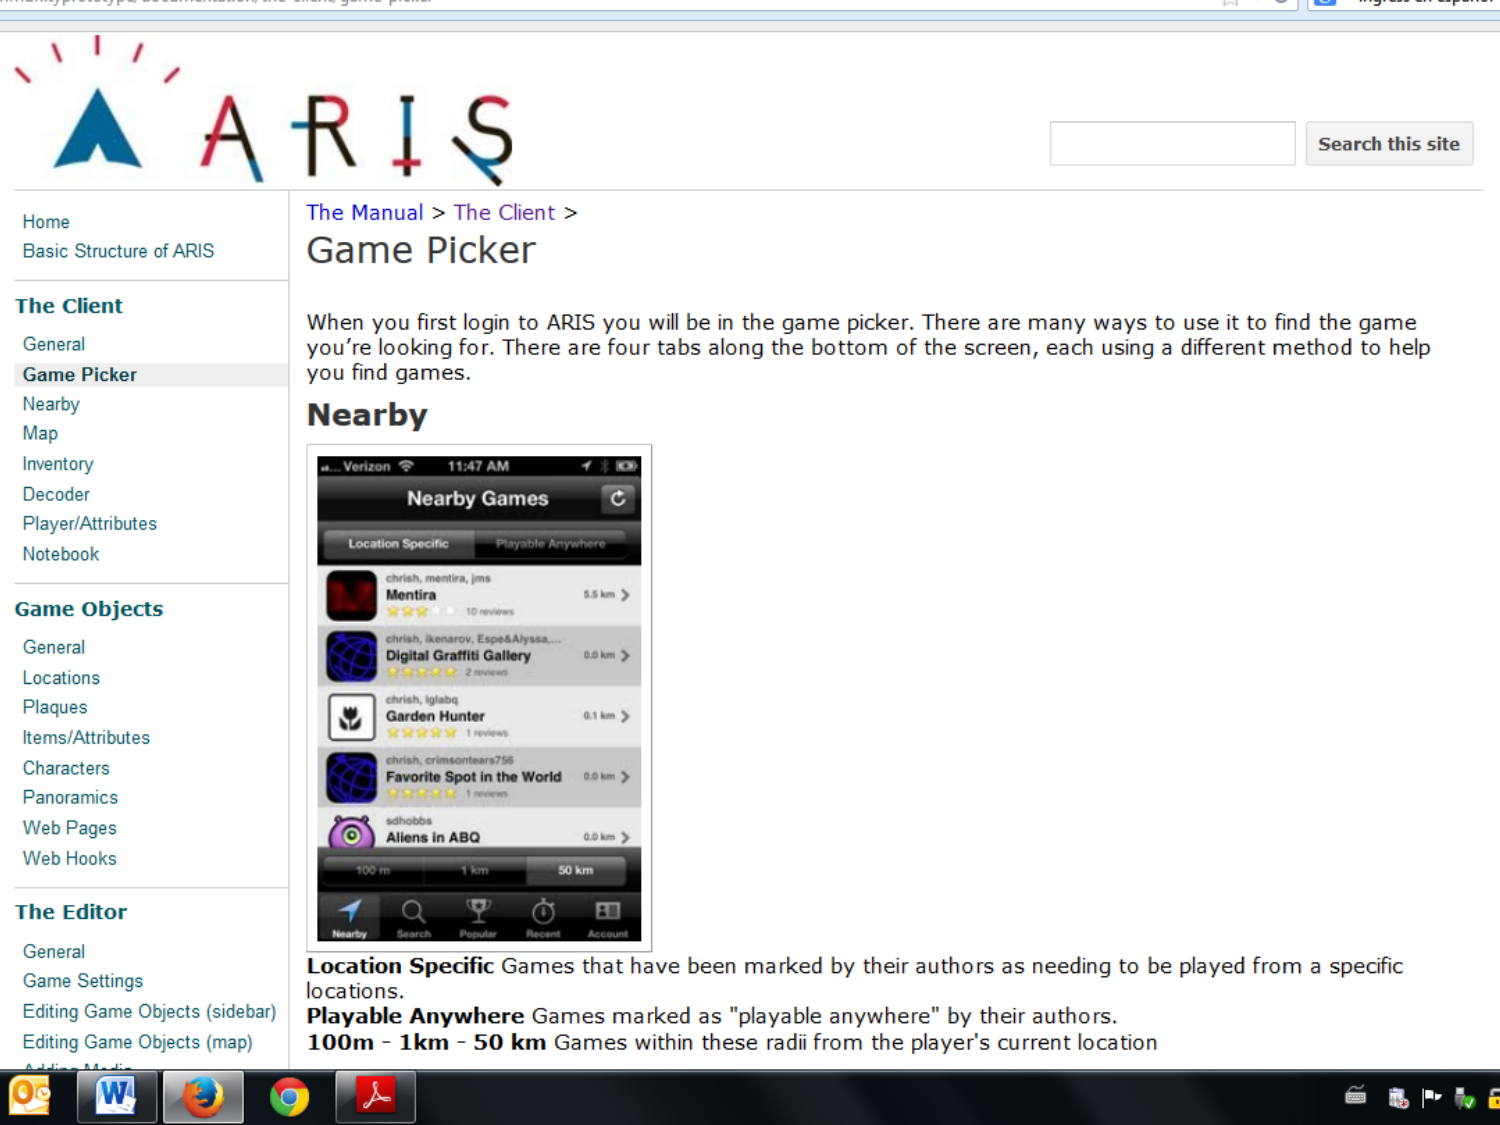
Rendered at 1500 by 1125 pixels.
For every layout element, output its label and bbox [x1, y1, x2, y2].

list [0, 0, 1500, 1125]
